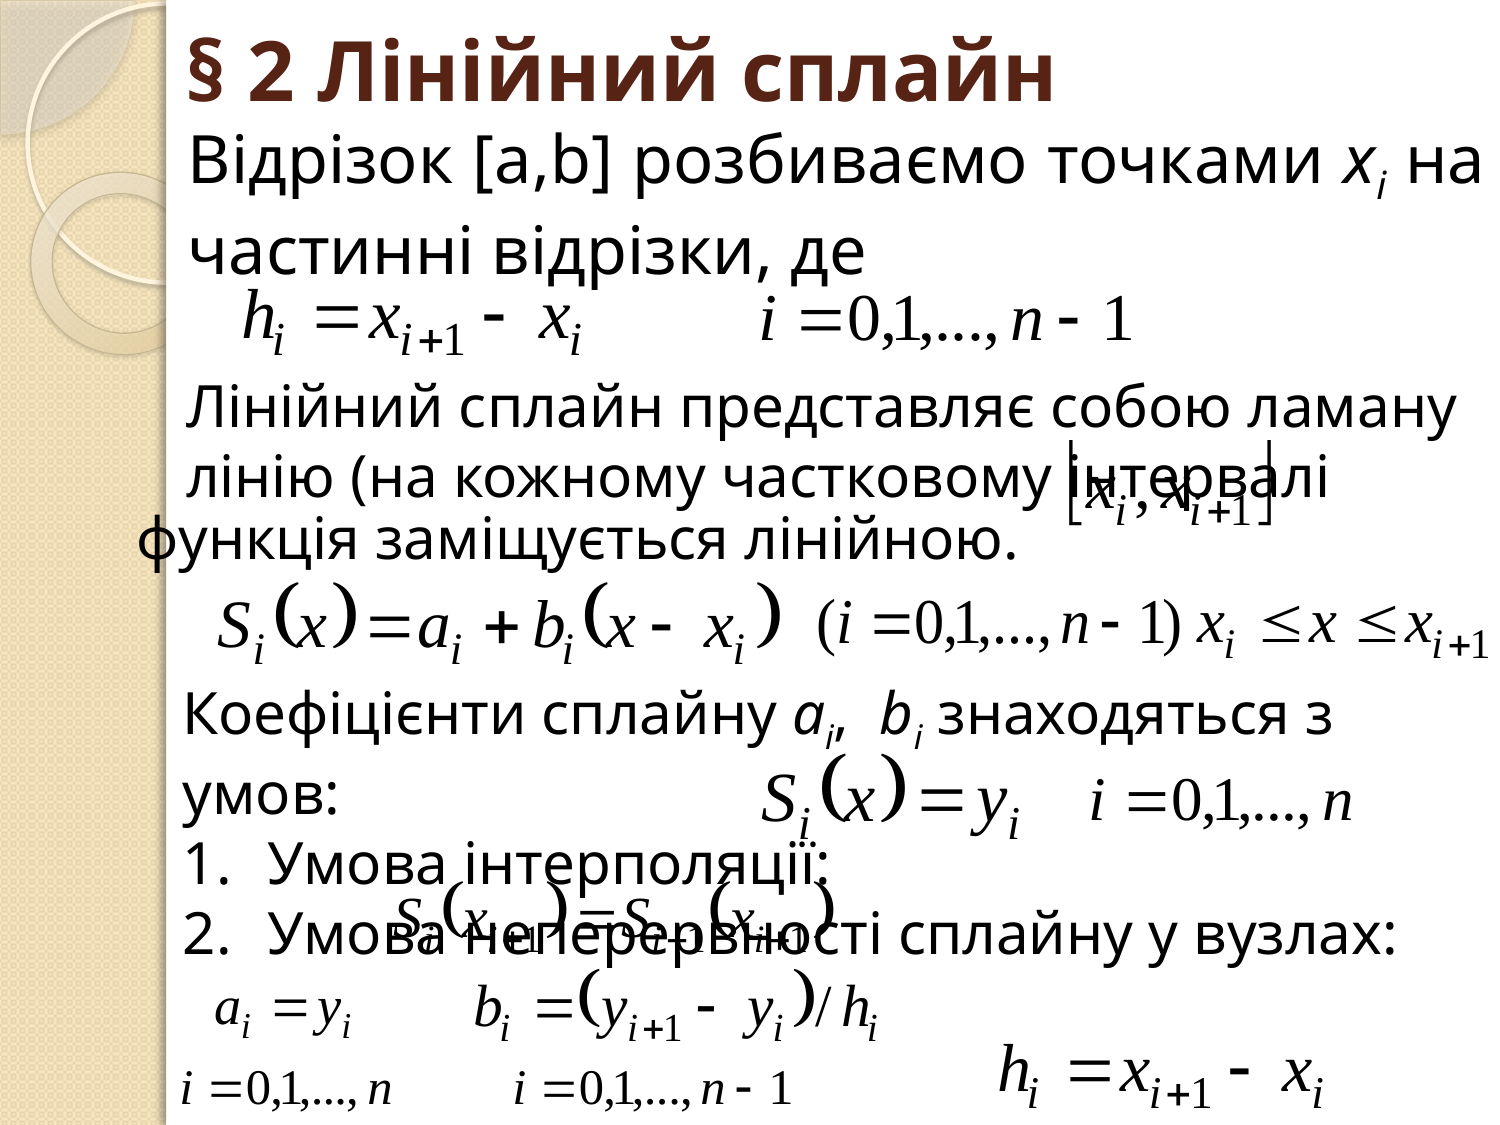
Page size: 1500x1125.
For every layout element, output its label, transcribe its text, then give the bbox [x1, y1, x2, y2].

list Відрізок [a,b] розбиваємо точками xi на частинні відрізки, де [159, 109, 1500, 287]
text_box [466, 966, 888, 1057]
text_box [383, 879, 836, 967]
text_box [749, 751, 1032, 858]
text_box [749, 278, 1141, 369]
text_box Коефіцієнти сплайну ai, bi знаходяться з умов: Умова інтерполяції: Умова неперервності сплайну у вузлах: [168, 668, 1456, 1044]
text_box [206, 969, 361, 1052]
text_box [1080, 762, 1365, 847]
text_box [172, 1058, 401, 1125]
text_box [505, 1058, 798, 1125]
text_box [229, 266, 599, 374]
title § 2 Лінійний сплайн [171, 1, 1401, 109]
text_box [986, 1022, 1340, 1125]
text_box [808, 584, 1195, 671]
text_box Лінійний сплайн представляє собою ламану лінію (на кожному частковому інтервалі [171, 361, 1500, 517]
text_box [1056, 440, 1282, 543]
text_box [1184, 579, 1500, 675]
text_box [206, 579, 786, 682]
text_box функція заміщується лінійною. [121, 494, 1034, 579]
